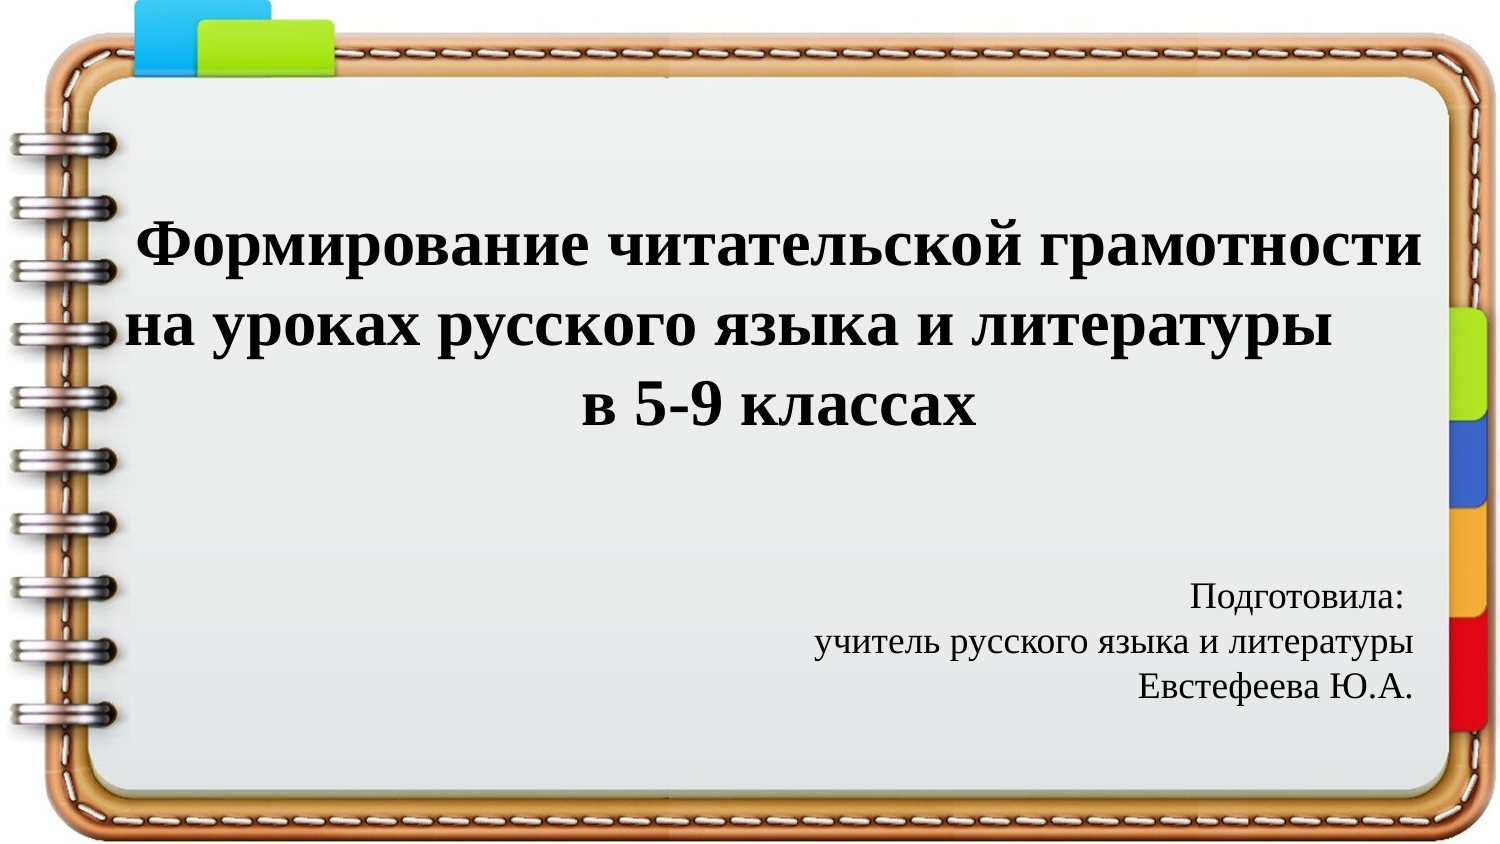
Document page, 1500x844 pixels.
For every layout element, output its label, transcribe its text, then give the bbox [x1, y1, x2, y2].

text_box Подготовила: учитель русского языка и литературы Евстефеева Ю.А. [799, 563, 1430, 714]
picture [0, 0, 1500, 844]
text_box Формирование читательской грамотности на уроках русского языка и литературы в 5-9 классах [100, 191, 1459, 447]
